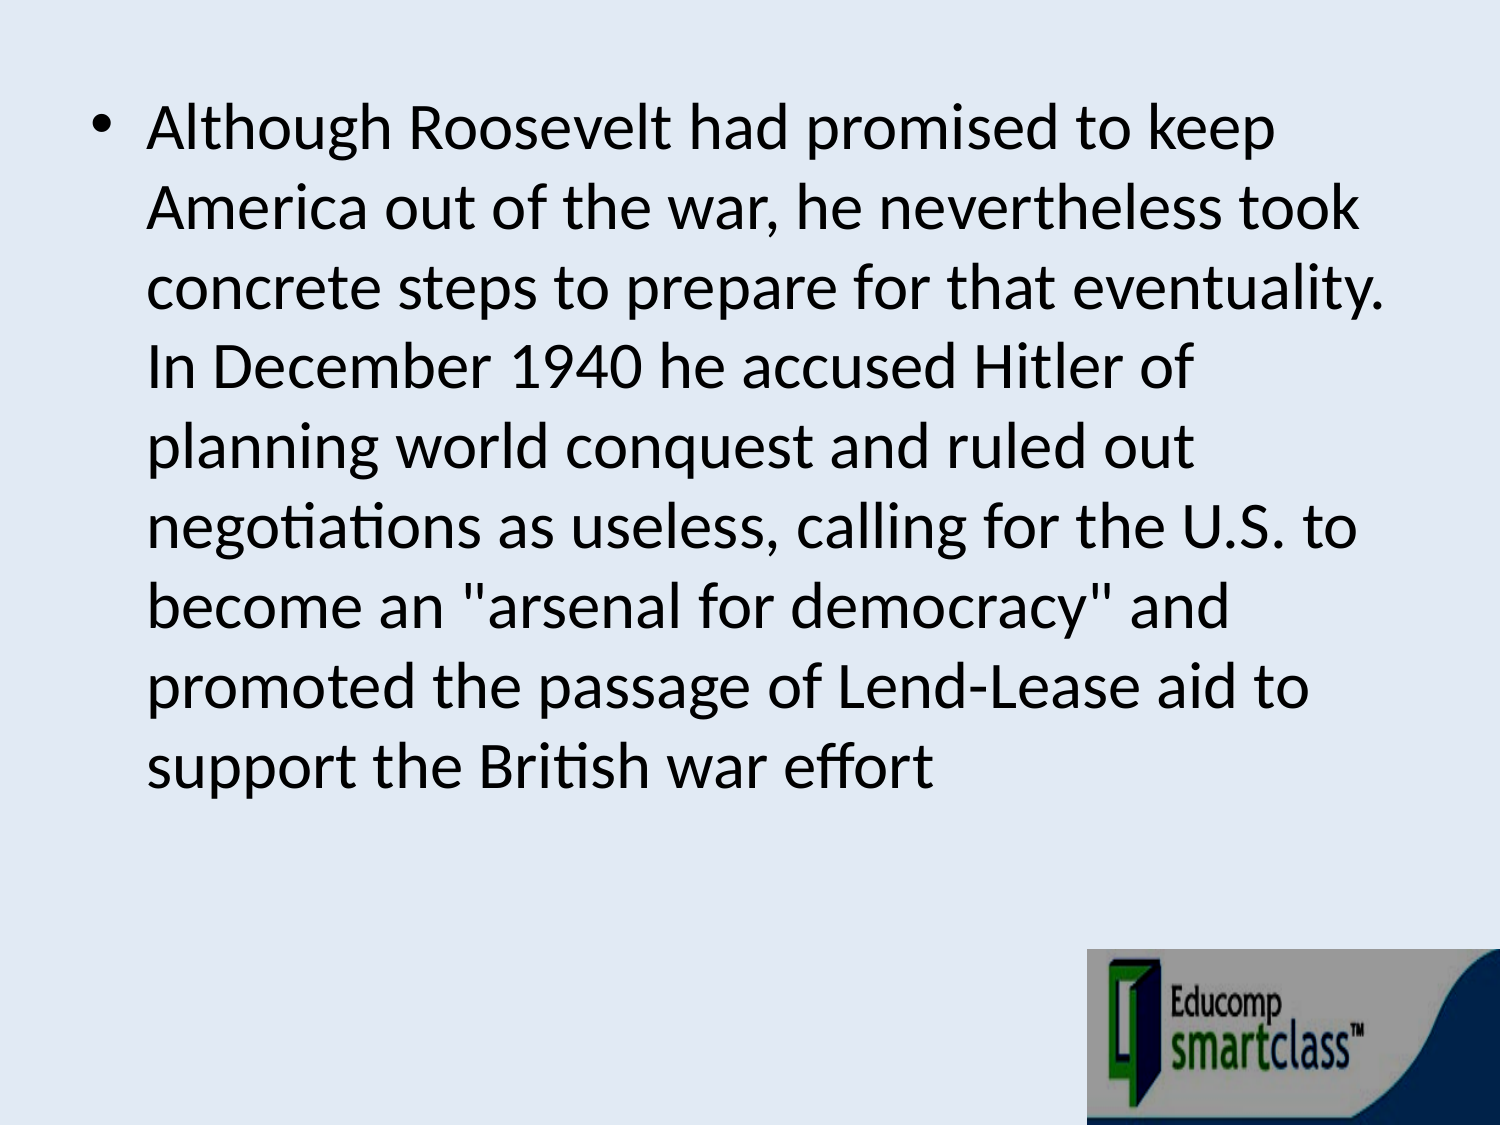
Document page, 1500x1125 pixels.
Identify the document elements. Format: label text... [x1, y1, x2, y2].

picture [1087, 949, 1500, 1125]
list Although Roosevelt had promised to keep America out of the war, he nevertheless took concrete steps to prepare for that eventuality. In December 1940 he accused Hitler of planning world conquest and ruled out negotiations as useless, calling for the U.S. to become an "arsenal for democracy" and promoted the passage of Lend-Lease aid to support the British war effort [75, 75, 1425, 1075]
